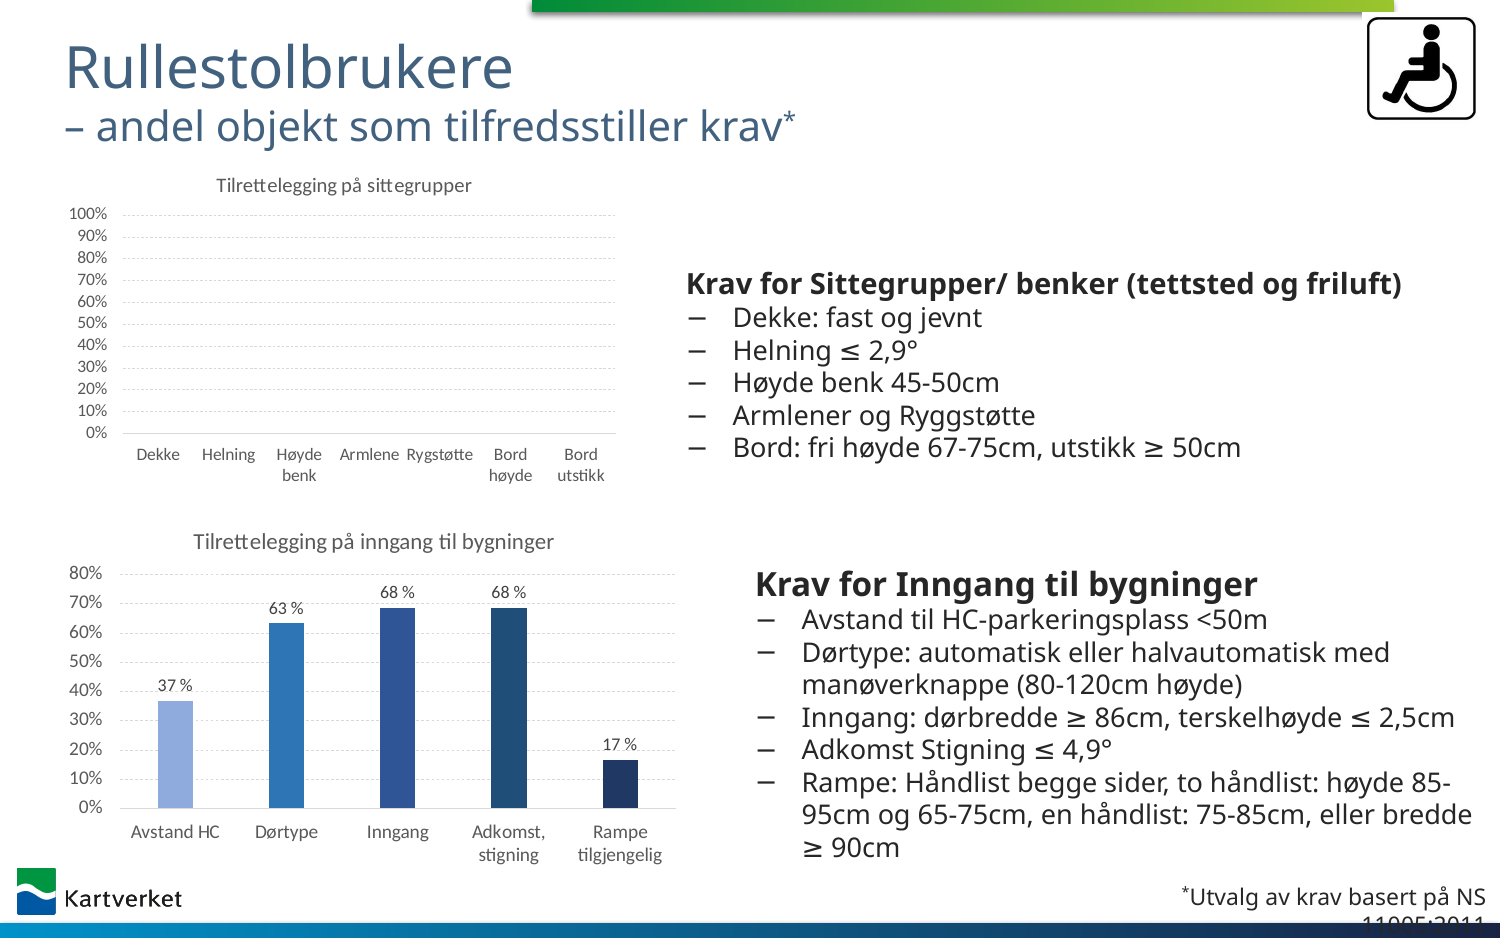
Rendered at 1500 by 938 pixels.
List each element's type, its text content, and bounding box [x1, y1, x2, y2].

picture [62, 520, 687, 874]
picture [1362, 12, 1481, 126]
text_box *Utvalg av krav basert på NS 11005:2011 [1068, 873, 1500, 938]
text_box Krav for Inngang til bygninger Avstand til HC-parkeringsplass <50m Dørtype: automatisk eller halvautomatisk med manøverknappe (80-120cm høyde) Inngang: dørbredde ≥ 86cm, terskelhøyde ≤ 2,5cm Adkomst Stigning ≤ 4,9° Rampe: Håndlist begge sider, to håndlist: høyde 85-95cm og 65-75cm, en håndlist: 75-85cm, eller bredde ≥ 90cm [740, 555, 1491, 870]
text_box Rullestolbrukere – andel objekt som tilfredsstiller krav* [49, 25, 1431, 158]
picture [62, 166, 626, 492]
text_box Krav for Sittegrupper/ benker (tettsted og friluft) Dekke: fast og jevnt Helning ≤ 2,9° Høyde benk 45-50cm Armlener og Ryggstøtte Bord: fri høyde 67-75cm, utstikk ≥ 50cm [670, 258, 1418, 471]
